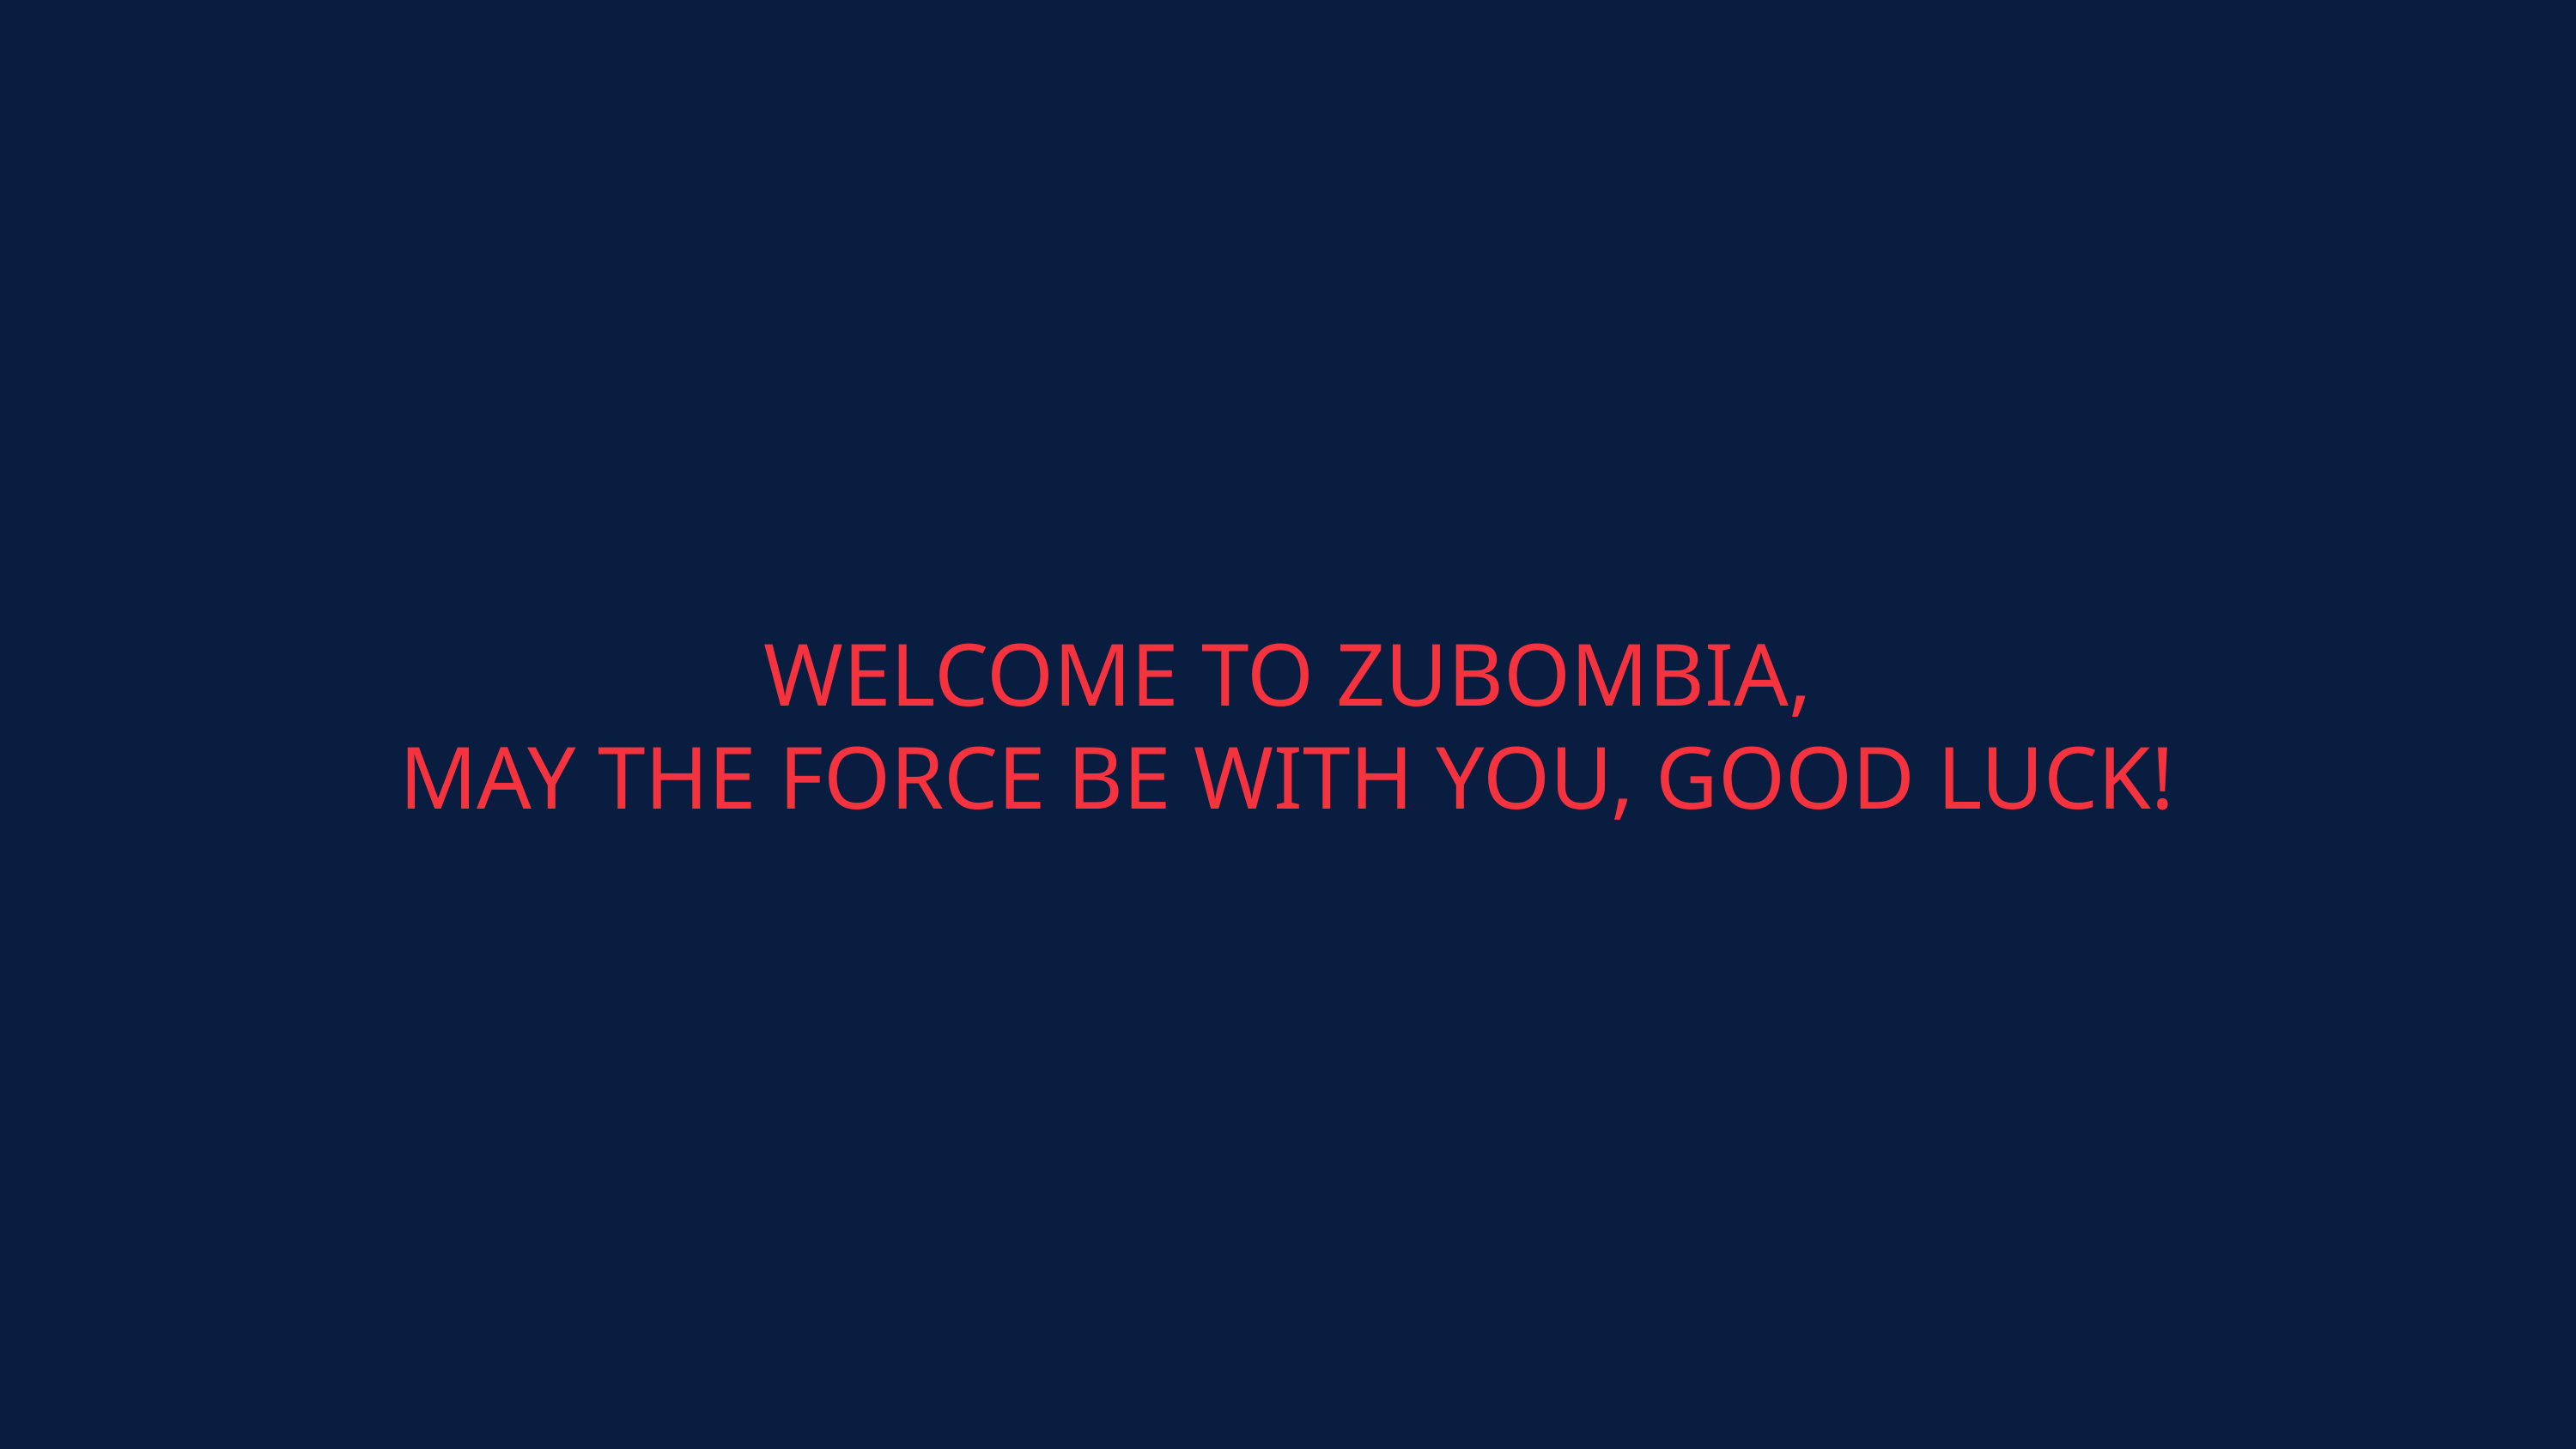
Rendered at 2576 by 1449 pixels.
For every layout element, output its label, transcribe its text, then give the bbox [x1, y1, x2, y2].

text_box WELCOME TO ZUBOMBIA, MAY THE FORCE BE WITH YOU, GOOD LUCK! [240, 613, 2336, 833]
